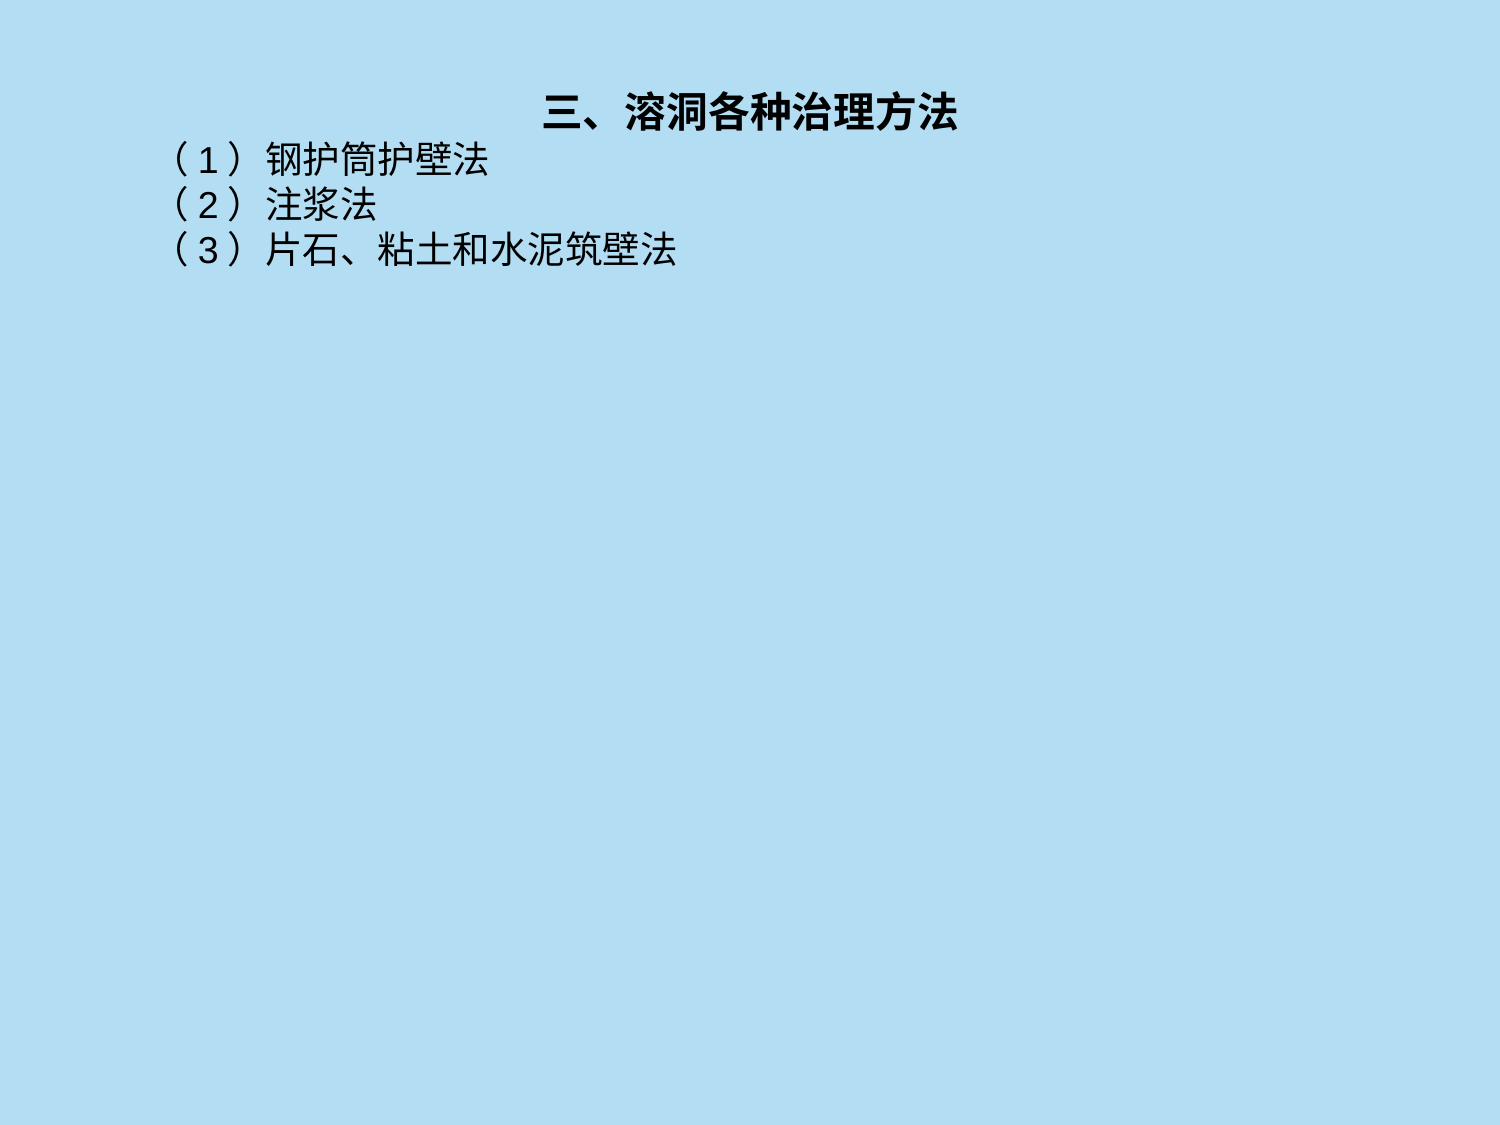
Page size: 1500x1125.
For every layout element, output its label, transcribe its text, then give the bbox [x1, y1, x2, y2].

text_box 三、溶洞各种治理方法 （1）钢护筒护壁法 （2）注浆法 （3）片石、粘土和水泥筑壁法 [76, 78, 1424, 368]
